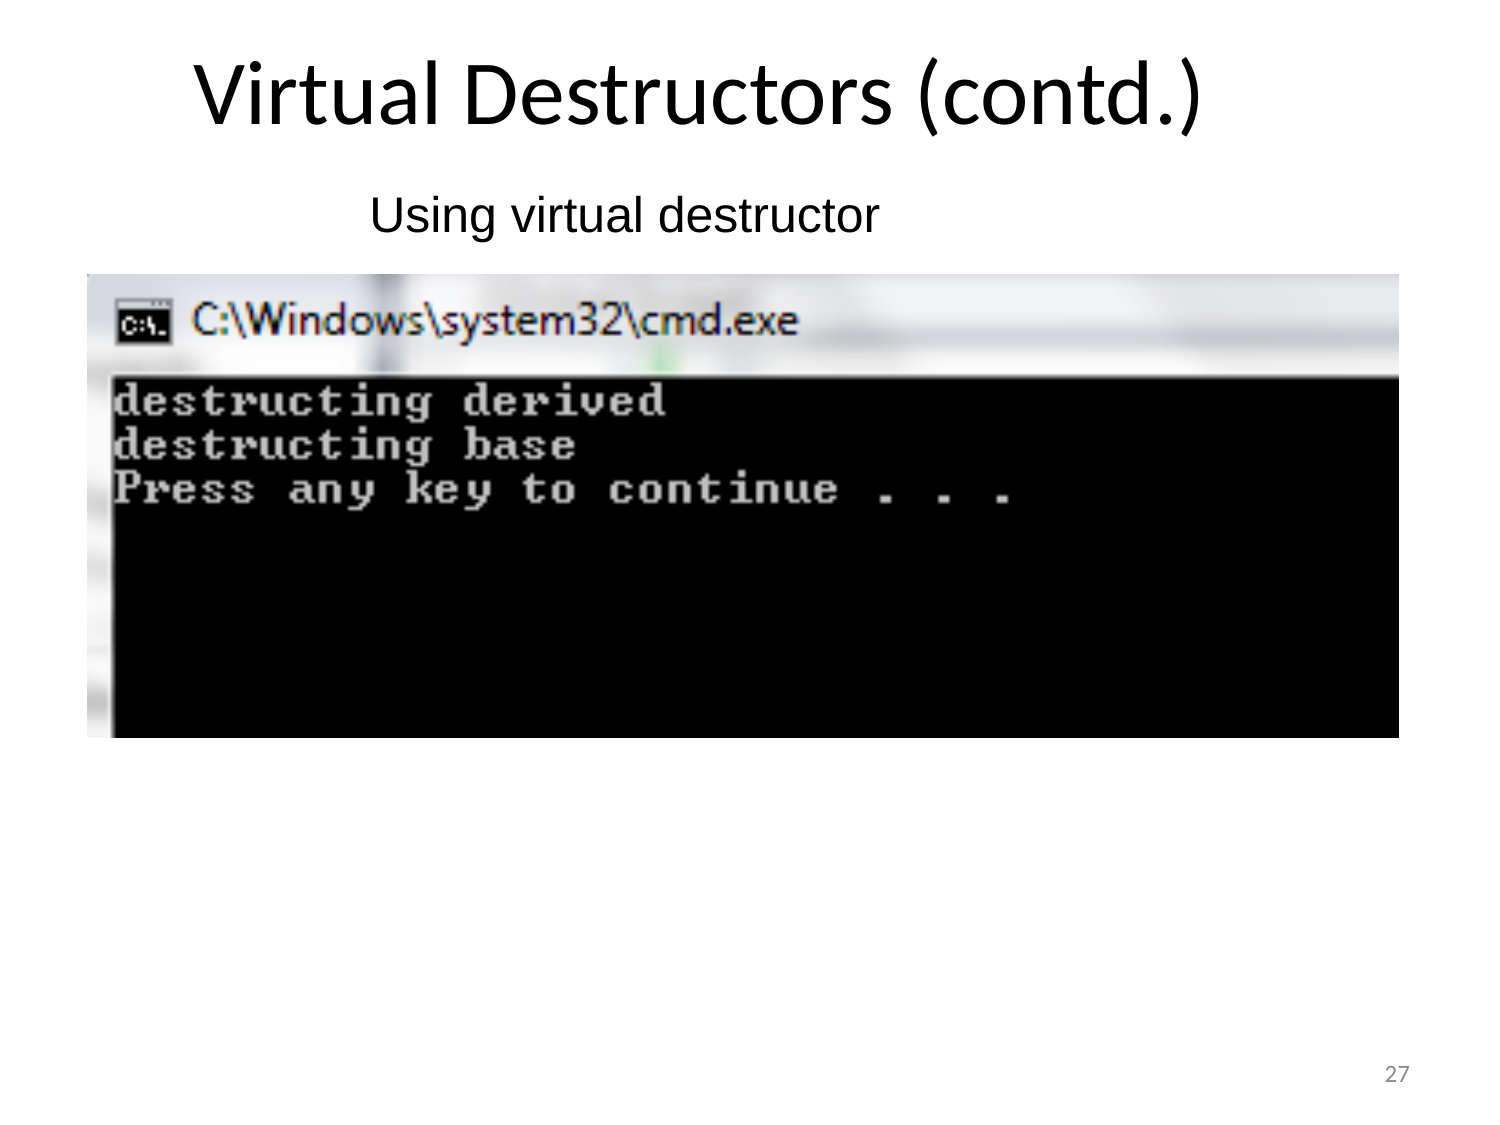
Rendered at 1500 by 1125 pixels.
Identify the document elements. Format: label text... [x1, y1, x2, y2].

title Virtual Destructors (contd.) [24, 0, 1375, 175]
text_box Using virtual destructor [350, 174, 900, 250]
picture [87, 274, 1399, 738]
slide_number 27 [1074, 1042, 1425, 1103]
